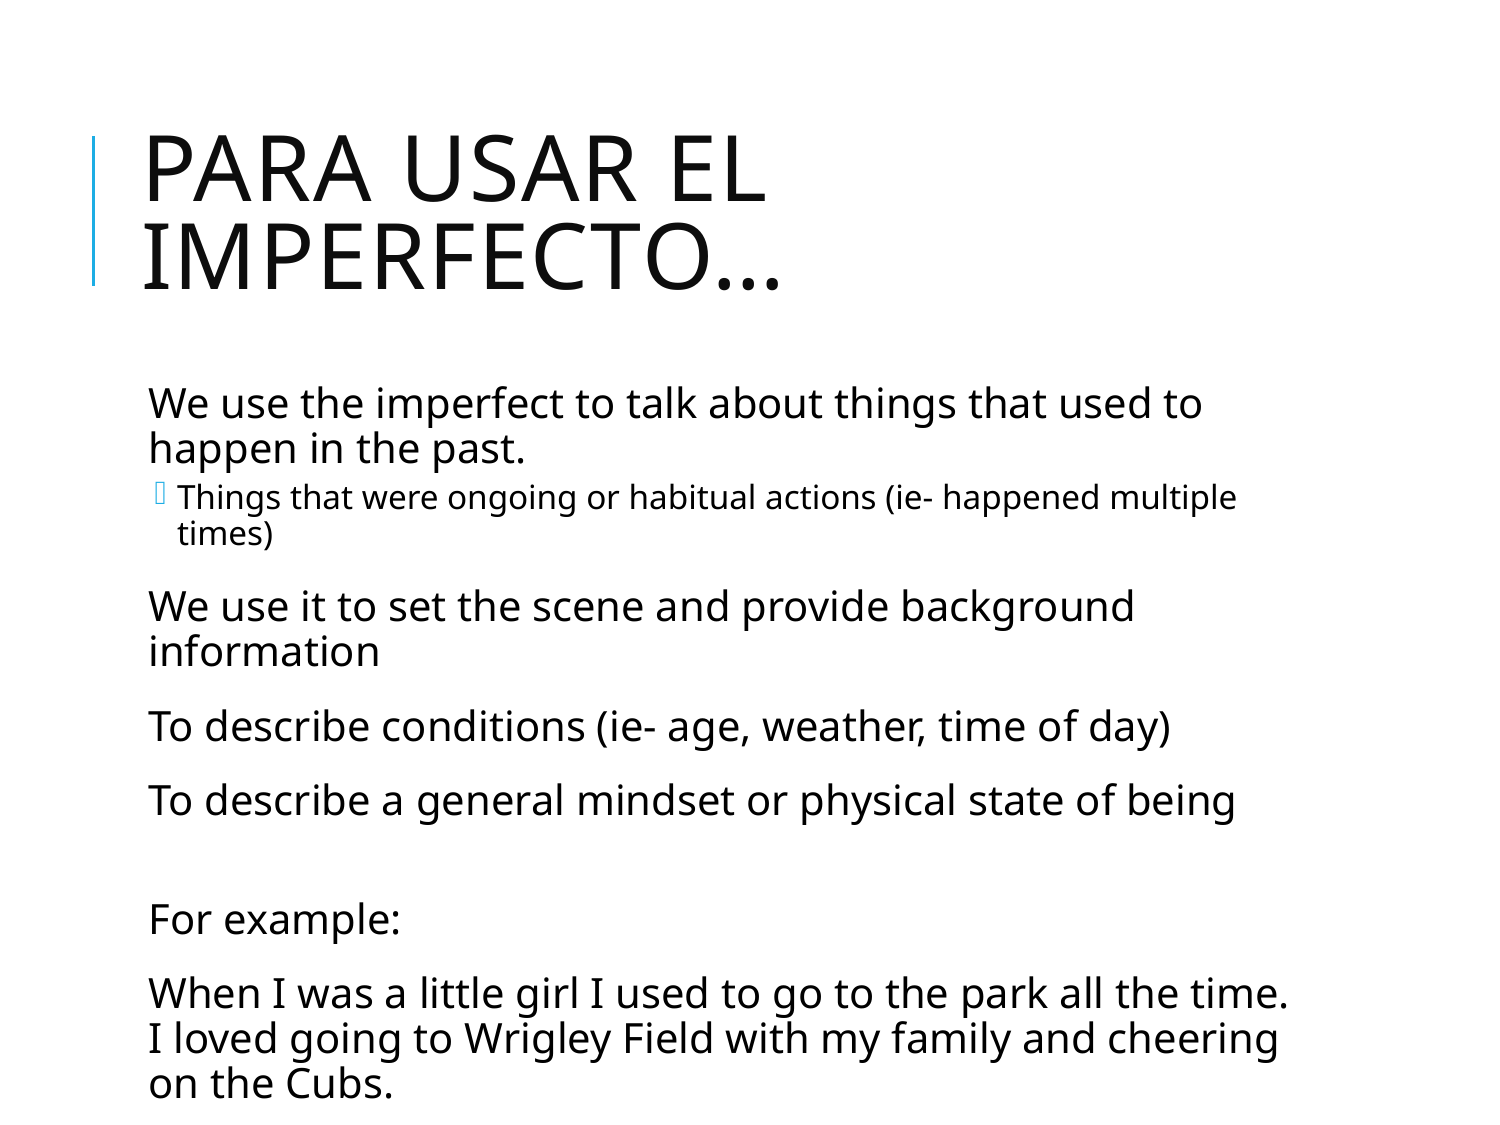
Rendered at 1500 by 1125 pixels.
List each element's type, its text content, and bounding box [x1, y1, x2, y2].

list We use the imperfect to talk about things that used to happen in the past. Things that were ongoing or habitual actions (ie- happened multiple times) We use it to set the scene and provide background information To describe conditions (ie- age, weather, time of day) To describe a general mindset or physical state of being For example: When I was a little girl I used to go to the park all the time. I loved going to Wrigley Field with my family and cheering on the Cubs. [126, 375, 1322, 1035]
title Para usar el imperfecto… [126, 96, 1322, 342]
